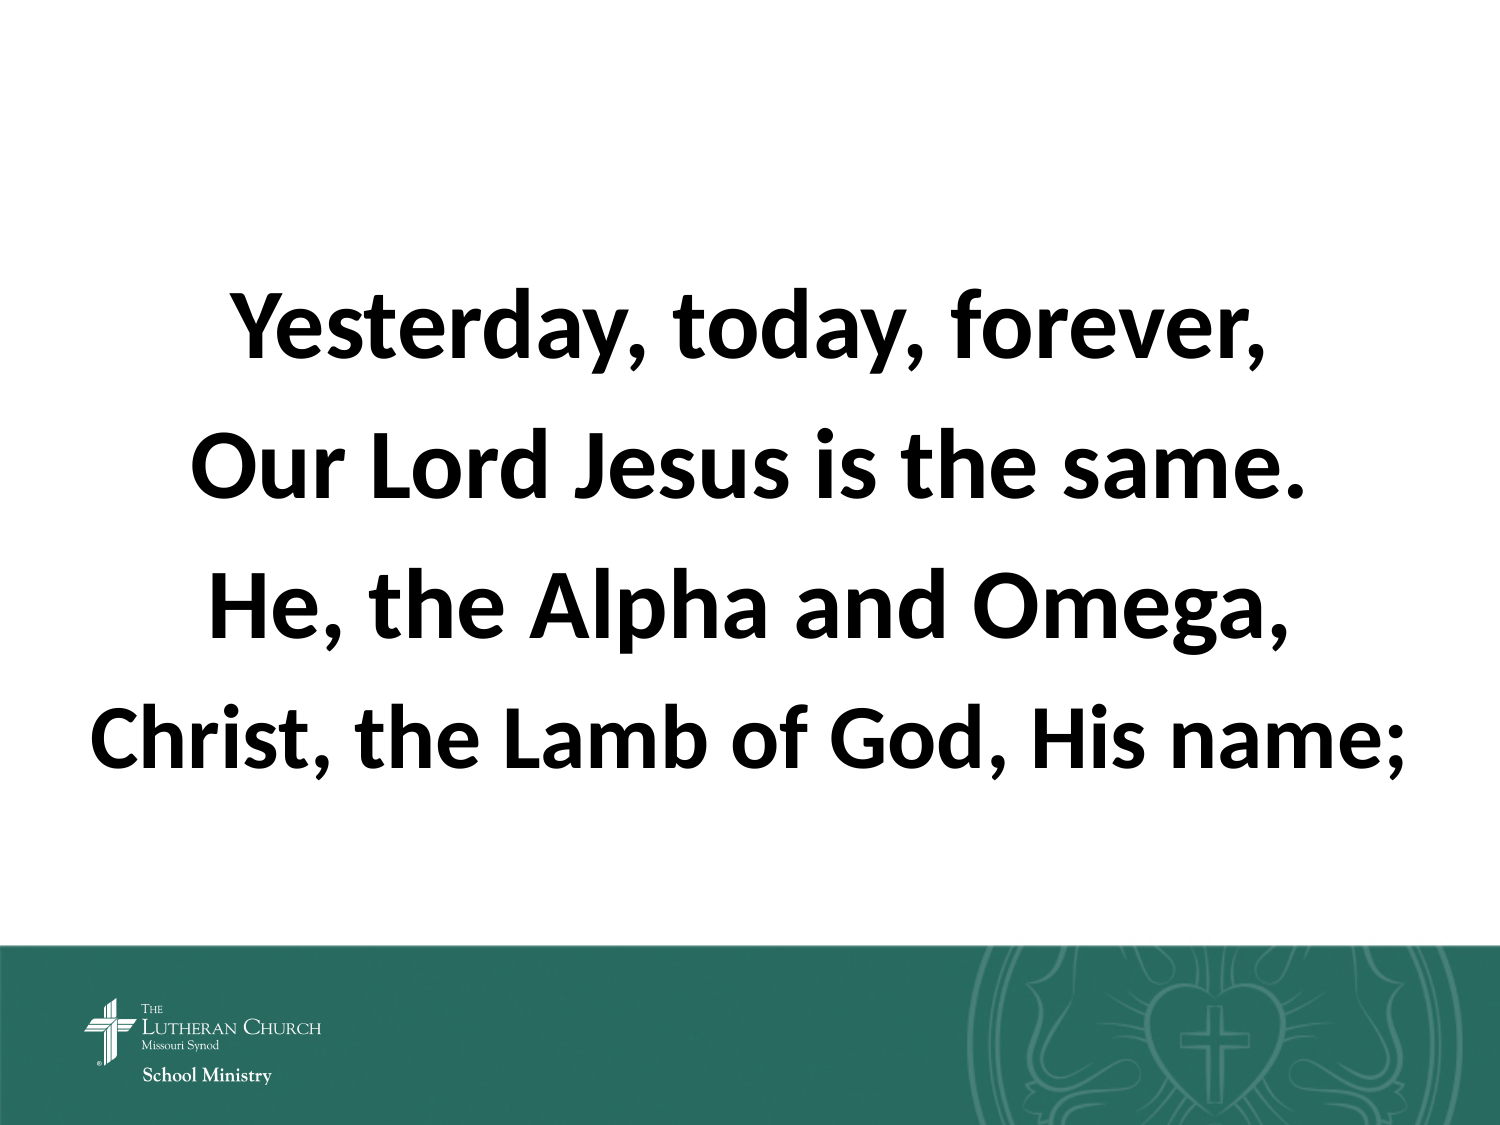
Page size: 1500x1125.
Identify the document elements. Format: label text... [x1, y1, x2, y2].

list Yesterday, today, forever, Our Lord Jesus is the same. He, the Alpha and Omega, Christ, the Lamb of God, His name; [73, 111, 1428, 975]
picture [0, 0, 1500, 1125]
